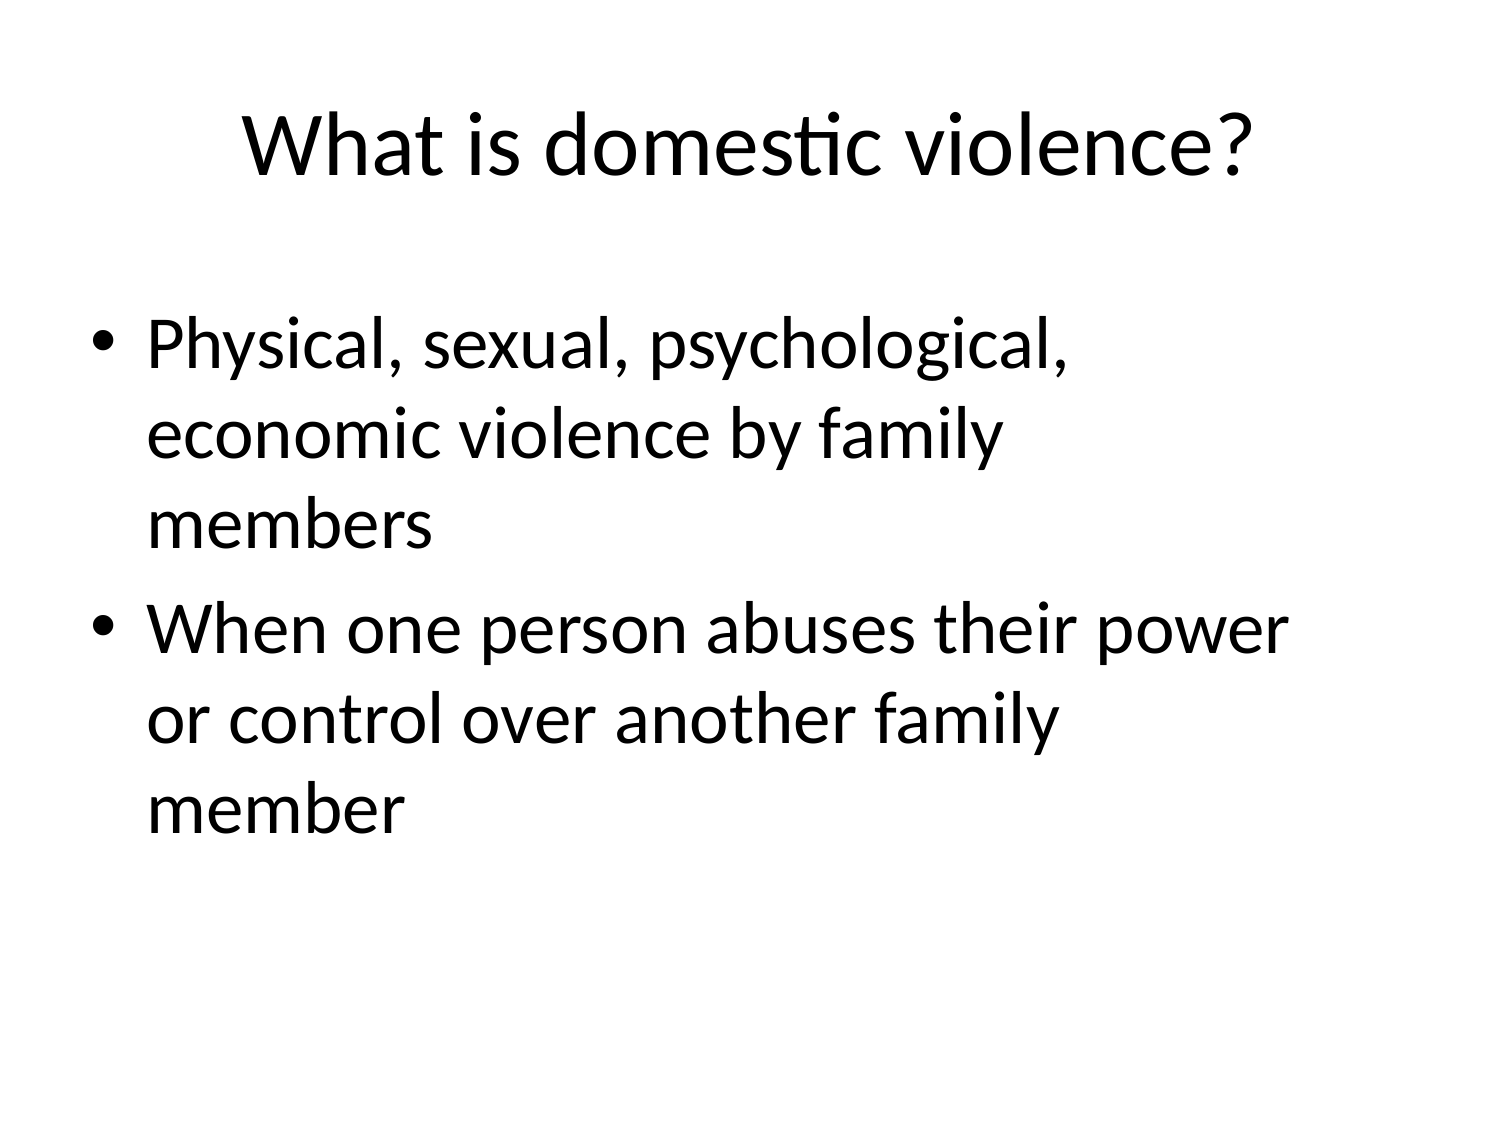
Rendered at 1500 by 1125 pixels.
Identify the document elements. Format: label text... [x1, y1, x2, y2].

title What is domestic violence? [75, 45, 1425, 233]
list Physical, sexual, psychological, economic violence by family members When one person abuses their power or control over another family member [75, 286, 1325, 1050]
